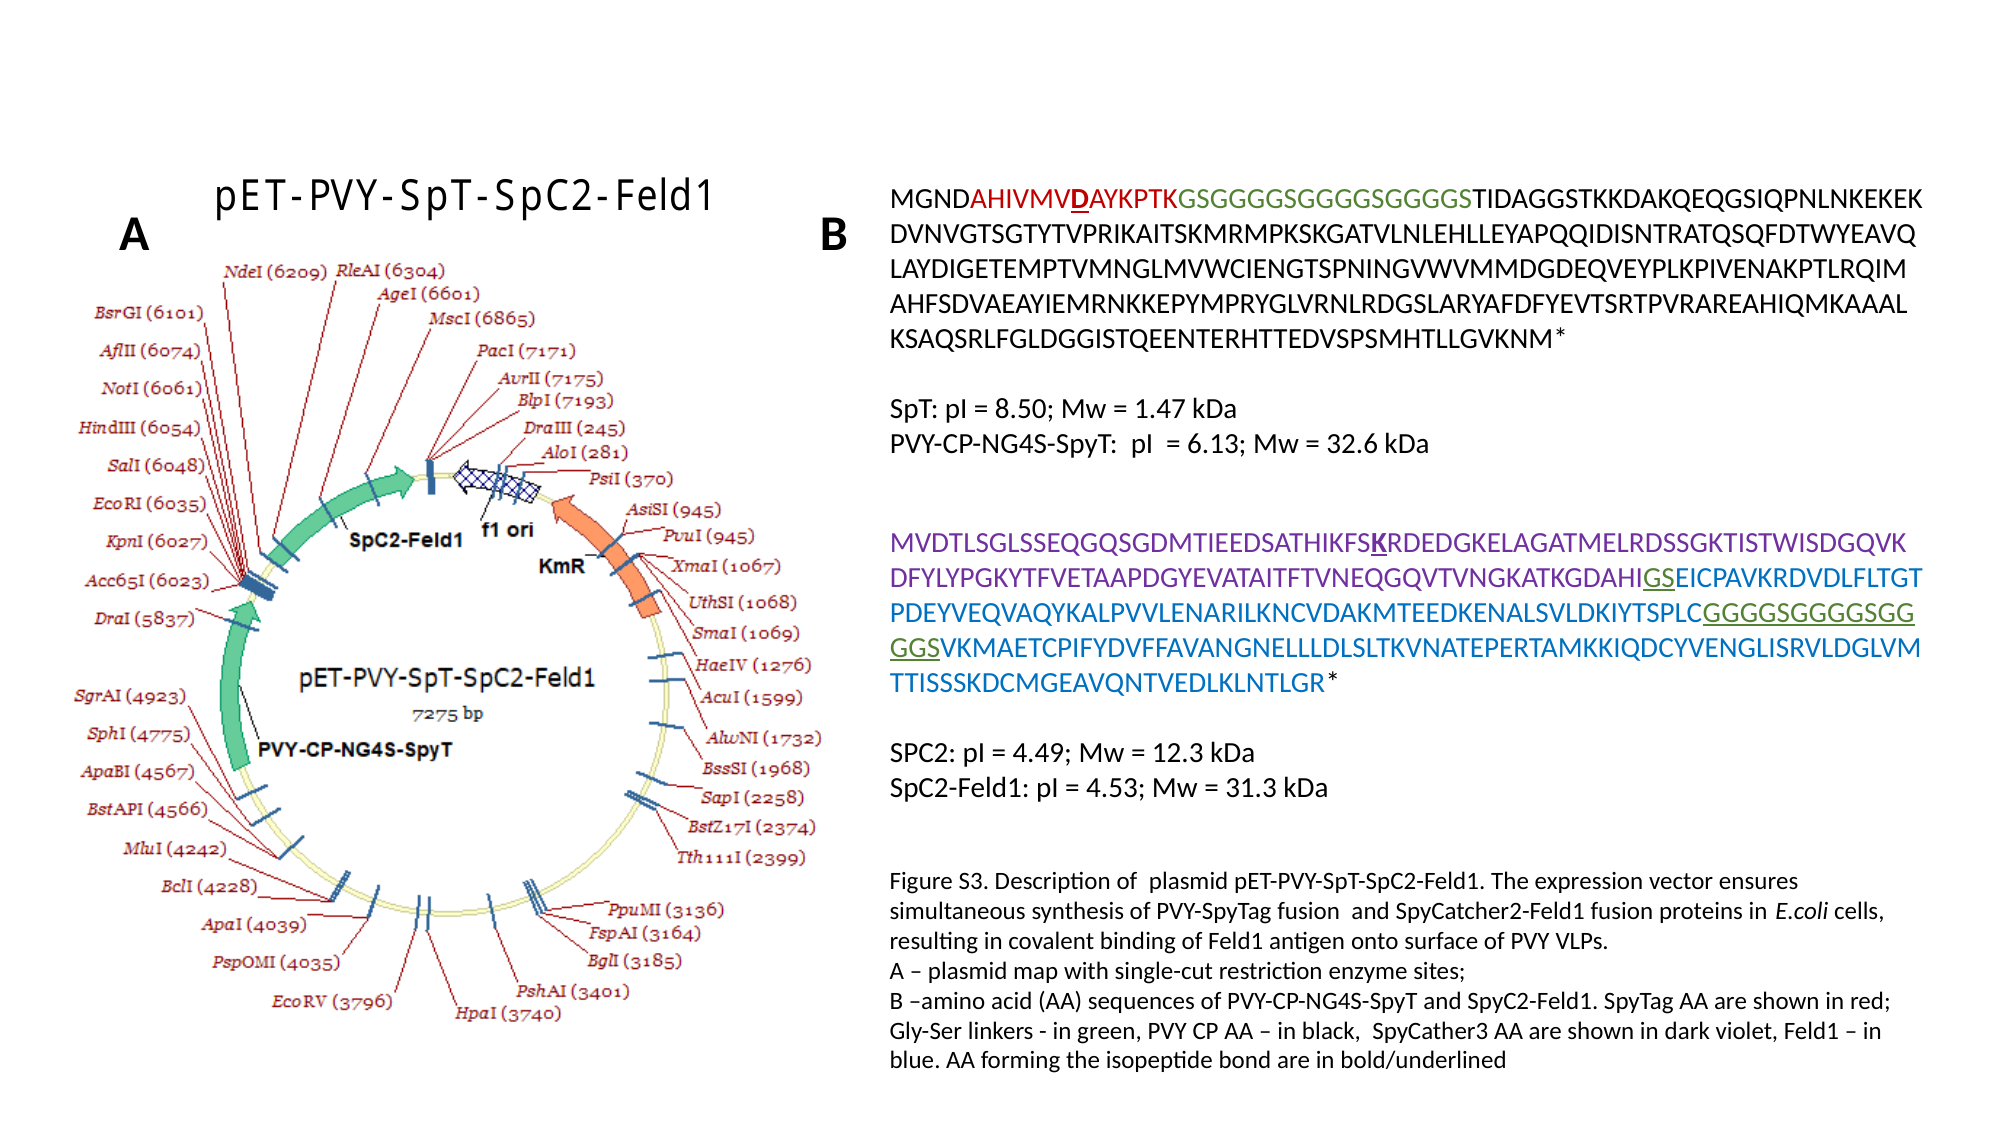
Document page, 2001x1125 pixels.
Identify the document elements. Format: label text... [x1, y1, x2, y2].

text_box A [104, 193, 165, 259]
picture [50, 259, 834, 1035]
picture [203, 154, 723, 231]
text_box Figure S3. Description of plasmid pET-PVY-SpT-SpC2-Feld1. The expression vector ensures simultaneous synthesis of PVY-SpyTag fusion and SpyCatcher2-Feld1 fusion proteins in E.coli cells, resulting in covalent binding of Feld1 antigen onto surface of PVY VLPs. A – plasmid map with single-cut restriction enzyme sites; B –amino acid (AA) sequences of PVY-CP-NG4S-SpyT and SpyC2-Feld1. SpyTag AA are shown in red; Gly-Ser linkers - in green, PVY CP AA – in black, SpyCather3 AA are shown in dark violet, Feld1 – in blue. AA forming the isopeptide bond are in bold/underlined [874, 857, 1909, 1082]
text_box mvdtlsglsseqgqsgdmtieedsathikfskrdedgkelagatmelrdssgktistwisdgqvkdfylypgkytfvetaapdgyevataitftvneqgqvtvngkatkgdahigseicpavkrdvdlfltgtpdeyveqvaqykalpvvlenarilkncvdakmteedkenalsvldkiytsplcggggsggggsggggsvkmaetcpifydvffavangnellldlsltkvnatepertamkkiqdcyvenglisrvldglvmttissskdcmgeavqntvedlklntlgr* SpC2: pI = 4.49; Mw = 12.3 kDa SpC2-Feld1: pI = 4.53; Mw = 31.3 kDa [874, 515, 1938, 846]
text_box B [805, 193, 863, 268]
text_box MgndahivmvdaykptkgsggggsggggsggggstidaggstkkdakqeqgsiqpnlnkekekdvnvgtsgtytvPrikaitskmrmpkskgatvlnlehlleyapqqidisntratqsqfdtwyeavqlaydigetemptvmnglmvwcieNgtspningvwvmmdgdeqveyplkpivenakptlrqimahfsdvaeayiemrnkkepympryglvrnlrdgslaryafdfyevtsrtpvrareahiqmkaaalksaqsrlfgldggistqeenterhttedvspsmhtllgvknm* SpT: pI = 8.50; Mw = 1.47 kDa PVY-CP-NG4S-SpyT: pI = 6.13; Mw = 32.6 kDa [874, 172, 1938, 502]
